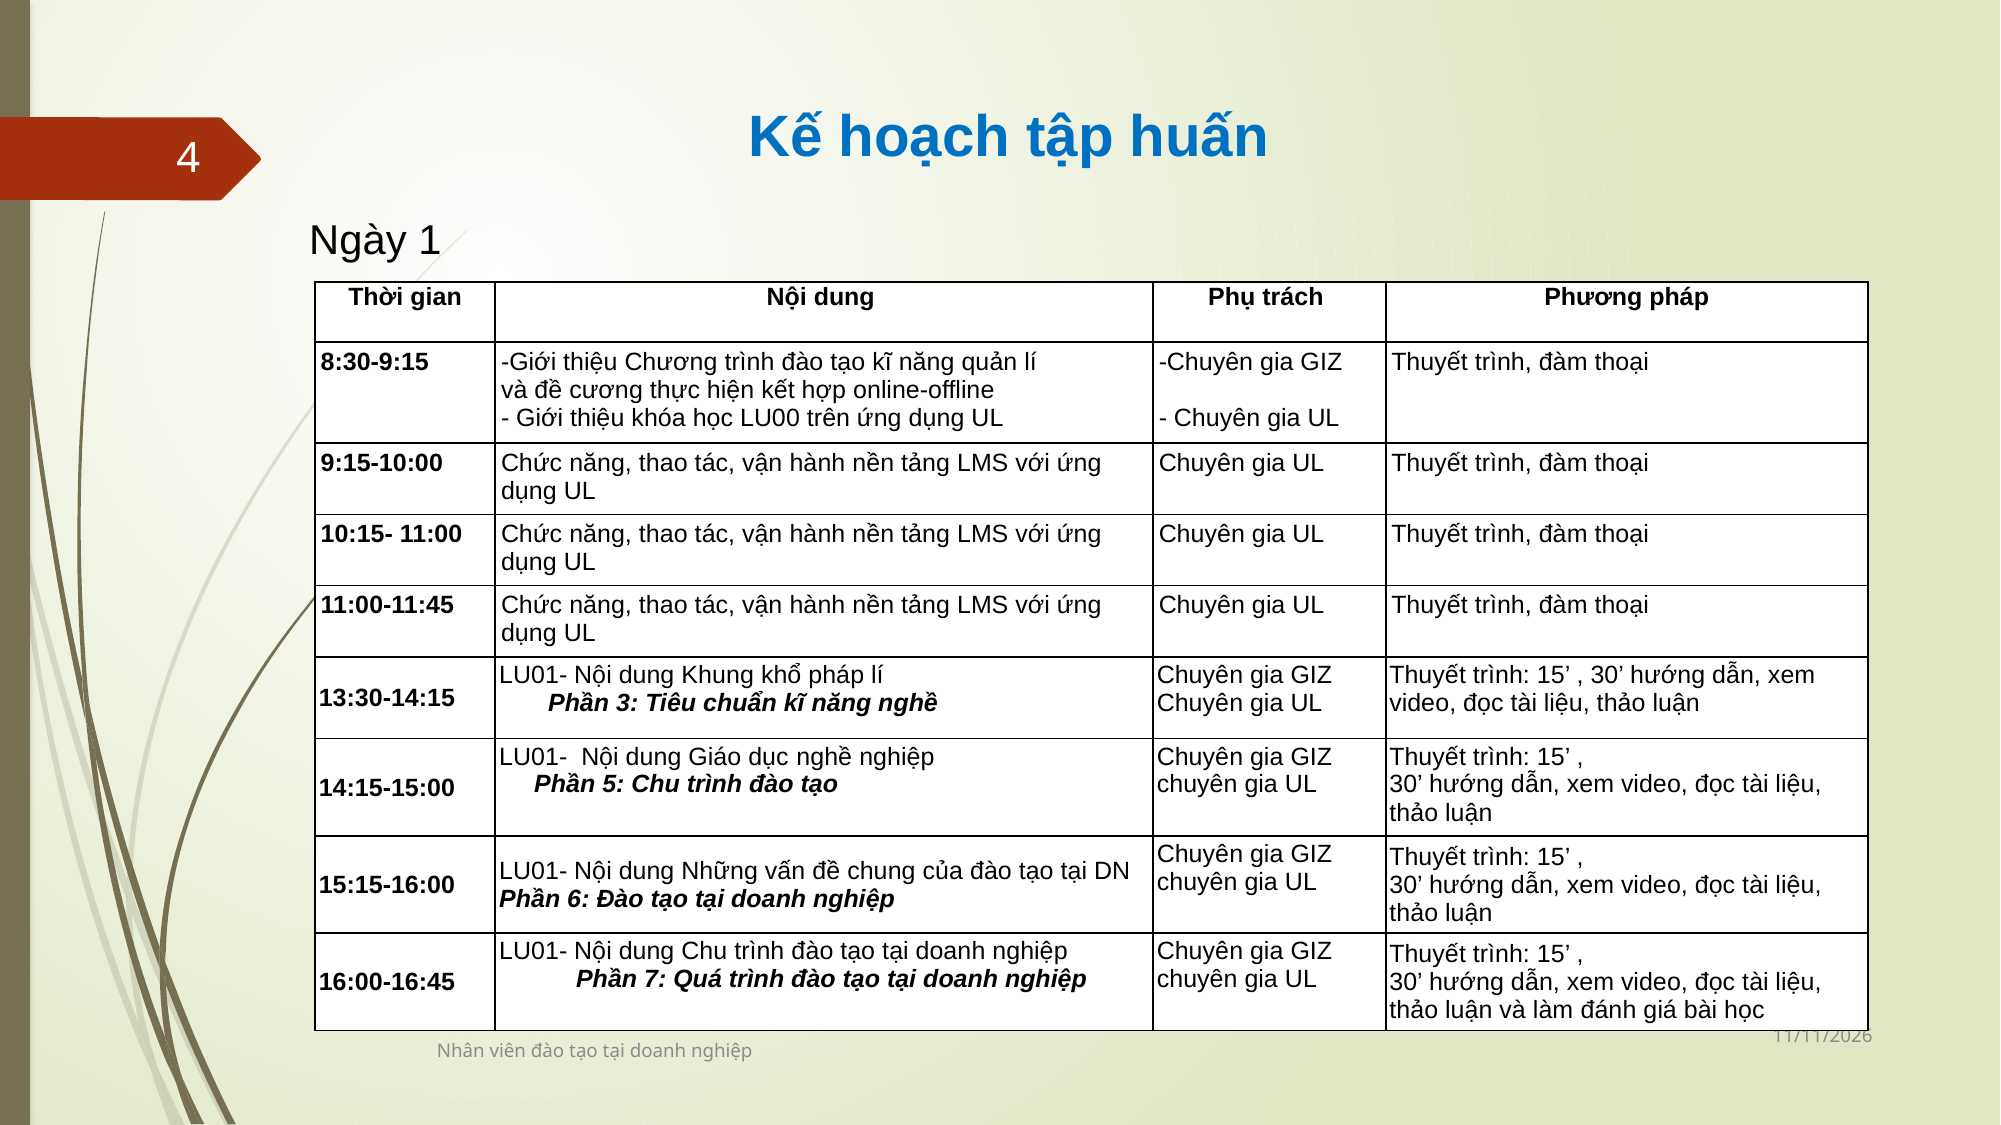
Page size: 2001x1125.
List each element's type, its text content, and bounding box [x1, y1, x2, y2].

table_cell Thuyết trình: 15’ , 30’ hướng dẫn, xem video, đọc tài liệu, thảo luận [1387, 739, 1867, 835]
table_cell Chuyên gia UL [1154, 586, 1385, 656]
table_header Thời gian [316, 283, 494, 341]
table_cell LU01- Nội dung Những vấn đề chung của đào tạo tại DN Phần 6: Đào tạo tại doanh nghiệp [496, 837, 1152, 932]
table_cell Thuyết trình, đàm thoại [1387, 586, 1867, 656]
table_cell Thuyết trình, đàm thoại [1387, 343, 1867, 442]
table_cell 9:15-10:00 [316, 444, 494, 514]
footer Nhân viên đào tạo tại doanh nghiệp [421, 1031, 1672, 1081]
table_cell Chuyên gia UL [1154, 515, 1385, 585]
table_cell Thuyết trình: 15’ , 30’ hướng dẫn, xem video, đọc tài liệu, thảo luận và làm đánh giá bài học [1387, 934, 1867, 1030]
table_header Nội dung [496, 283, 1152, 341]
table_cell 13:30-14:15 [316, 658, 494, 738]
table_cell Chuyên gia GIZ chuyên gia UL [1154, 837, 1385, 932]
table_cell 8:30-9:15 [316, 343, 494, 442]
text_box Ngày 1 [294, 205, 605, 271]
text_box Kế hoạch tập huấn [733, 91, 1319, 176]
table_cell Chuyên gia UL [1154, 444, 1385, 514]
table_cell Thuyết trình, đàm thoại [1387, 515, 1867, 585]
table_cell LU01- Nội dung Khung khổ pháp lí Phần 3: Tiêu chuẩn kĩ năng nghề [496, 658, 1152, 738]
table_cell 16:00-16:45 [316, 934, 494, 1030]
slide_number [1699, 1005, 1888, 1067]
table_header Phương pháp [1387, 283, 1867, 341]
table_cell Thuyết trình, đàm thoại [1387, 444, 1867, 514]
table_cell Chức năng, thao tác, vận hành nền tảng LMS với ứng dụng UL [496, 515, 1152, 585]
table_cell Chức năng, thao tác, vận hành nền tảng LMS với ứng dụng UL [496, 586, 1152, 656]
table_cell Thuyết trình: 15’ , 30’ hướng dẫn, xem video, đọc tài liệu, thảo luận [1387, 658, 1867, 738]
table_cell LU01- Nội dung Chu trình đào tạo tại doanh nghiệp Phần 7: Quá trình đào tạo tại doanh nghiệp [496, 934, 1152, 1030]
table_cell Chuyên gia GIZ chuyên gia UL [1154, 739, 1385, 835]
table_cell Chuyên gia GIZ chuyên gia UL [1154, 934, 1385, 1030]
table_cell 15:15-16:00 [316, 837, 494, 932]
table_cell 14:15-15:00 [316, 739, 494, 835]
table_cell LU01- Nội dung Giáo dục nghề nghiệp Phần 5: Chu trình đào tạo [496, 739, 1152, 835]
table_cell Thuyết trình: 15’ , 30’ hướng dẫn, xem video, đọc tài liệu, thảo luận [1387, 837, 1867, 932]
table_cell -Giới thiệu Chương trình đào tạo kĩ năng quản lí và đề cương thực hiện kết hợp online-offline - Giới thiệu khóa học LU00 trên ứng dụng UL [496, 343, 1152, 442]
table_header Phụ trách [1154, 283, 1385, 341]
slide_number 4 [87, 129, 216, 190]
table_cell 10:15- 11:00 [316, 515, 494, 585]
table_cell Chuyên gia GIZ Chuyên gia UL [1154, 658, 1385, 738]
table_cell -Chuyên gia GIZ - Chuyên gia UL [1154, 343, 1385, 442]
table_cell Chức năng, thao tác, vận hành nền tảng LMS với ứng dụng UL [496, 444, 1152, 514]
table_cell 11:00-11:45 [316, 586, 494, 656]
